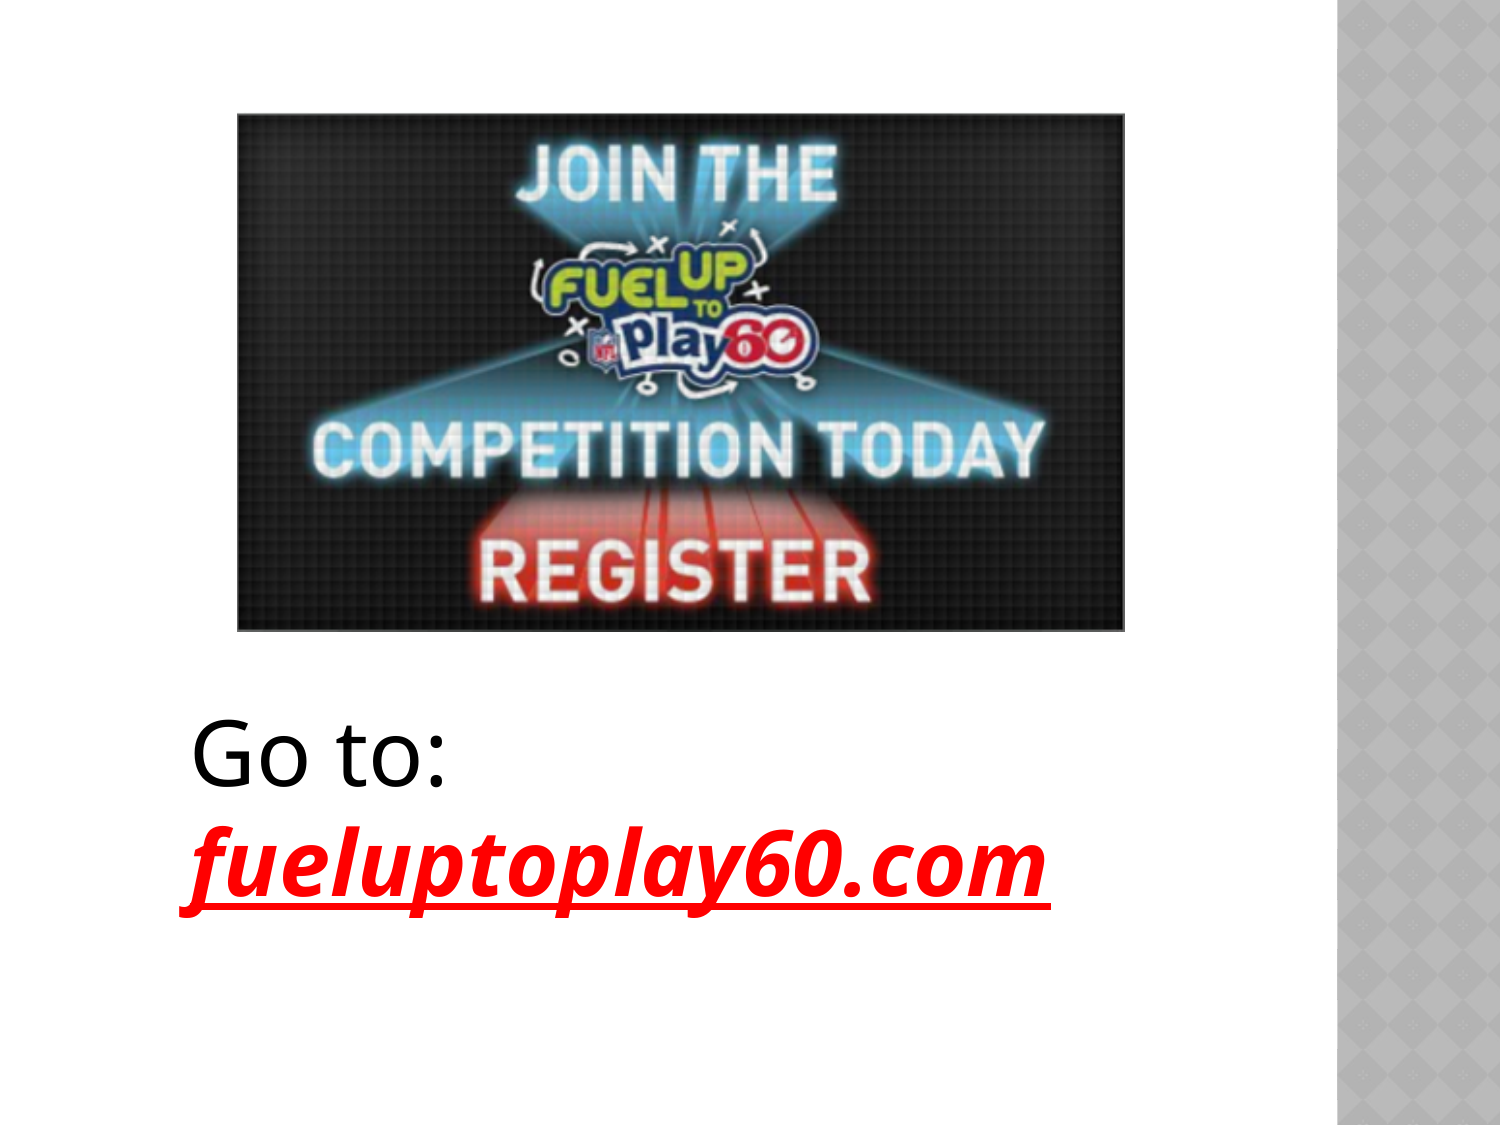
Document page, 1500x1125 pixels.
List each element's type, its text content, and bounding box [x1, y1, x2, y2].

text_box Go to: fueluptoplay60.com [174, 687, 1263, 923]
picture [237, 111, 1126, 632]
